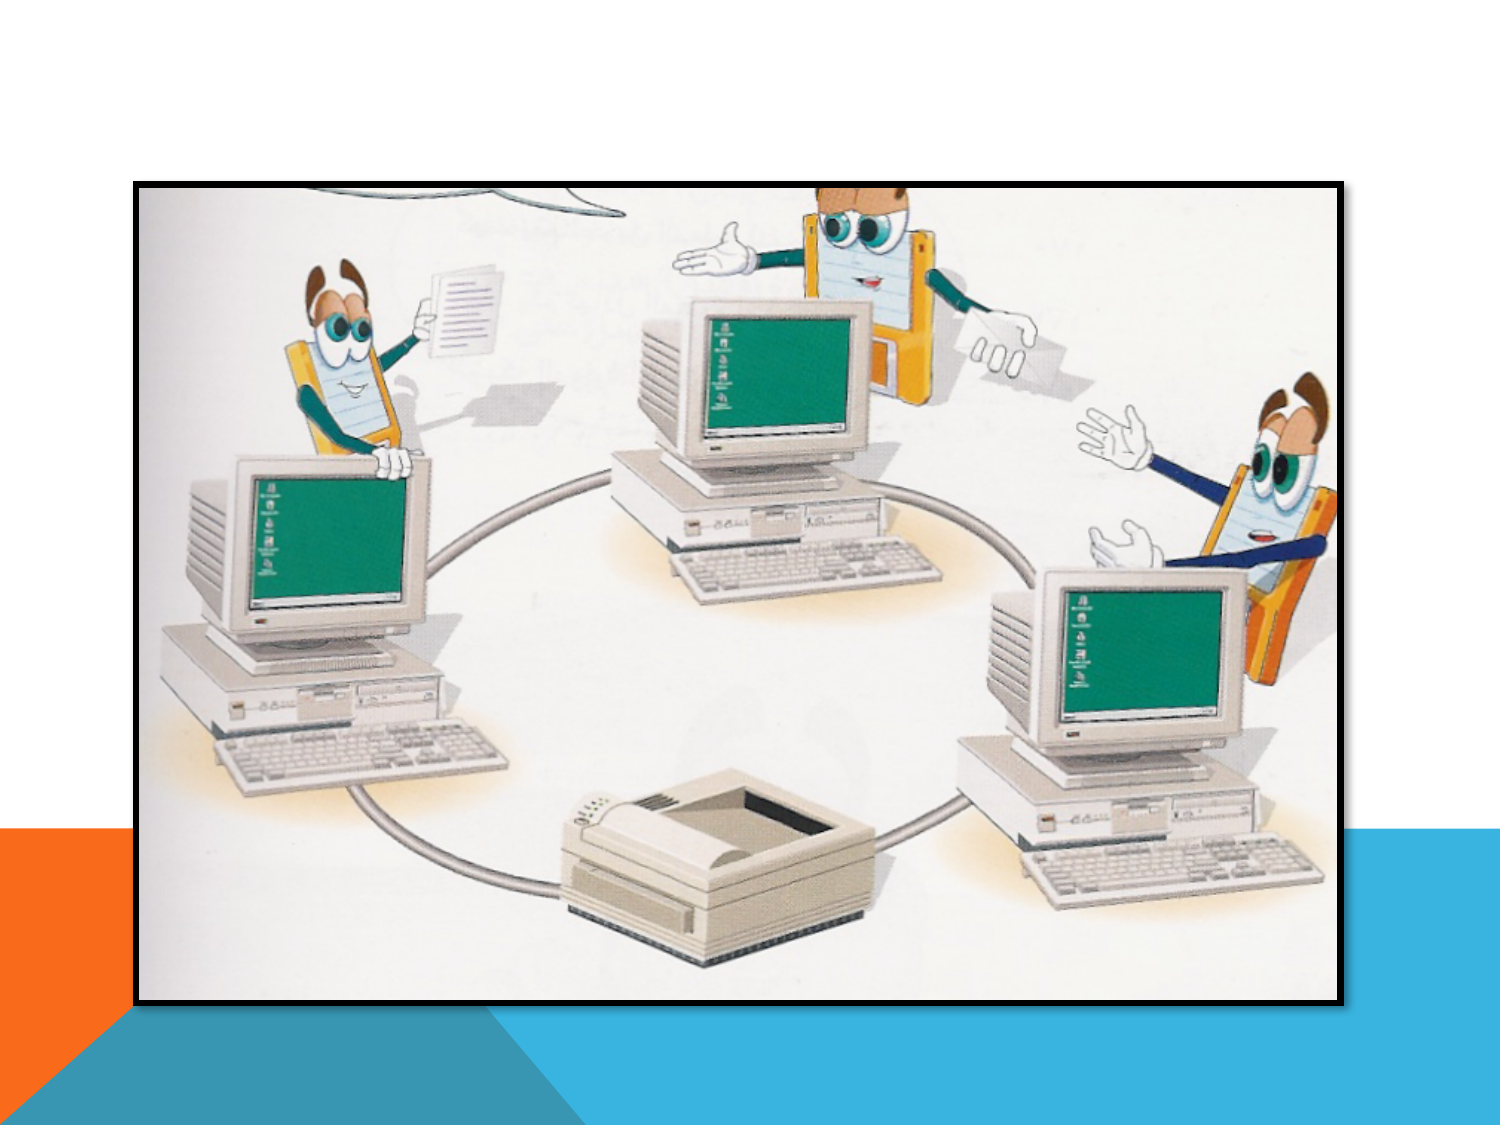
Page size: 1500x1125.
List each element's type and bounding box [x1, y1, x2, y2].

list [138, 187, 1338, 1001]
